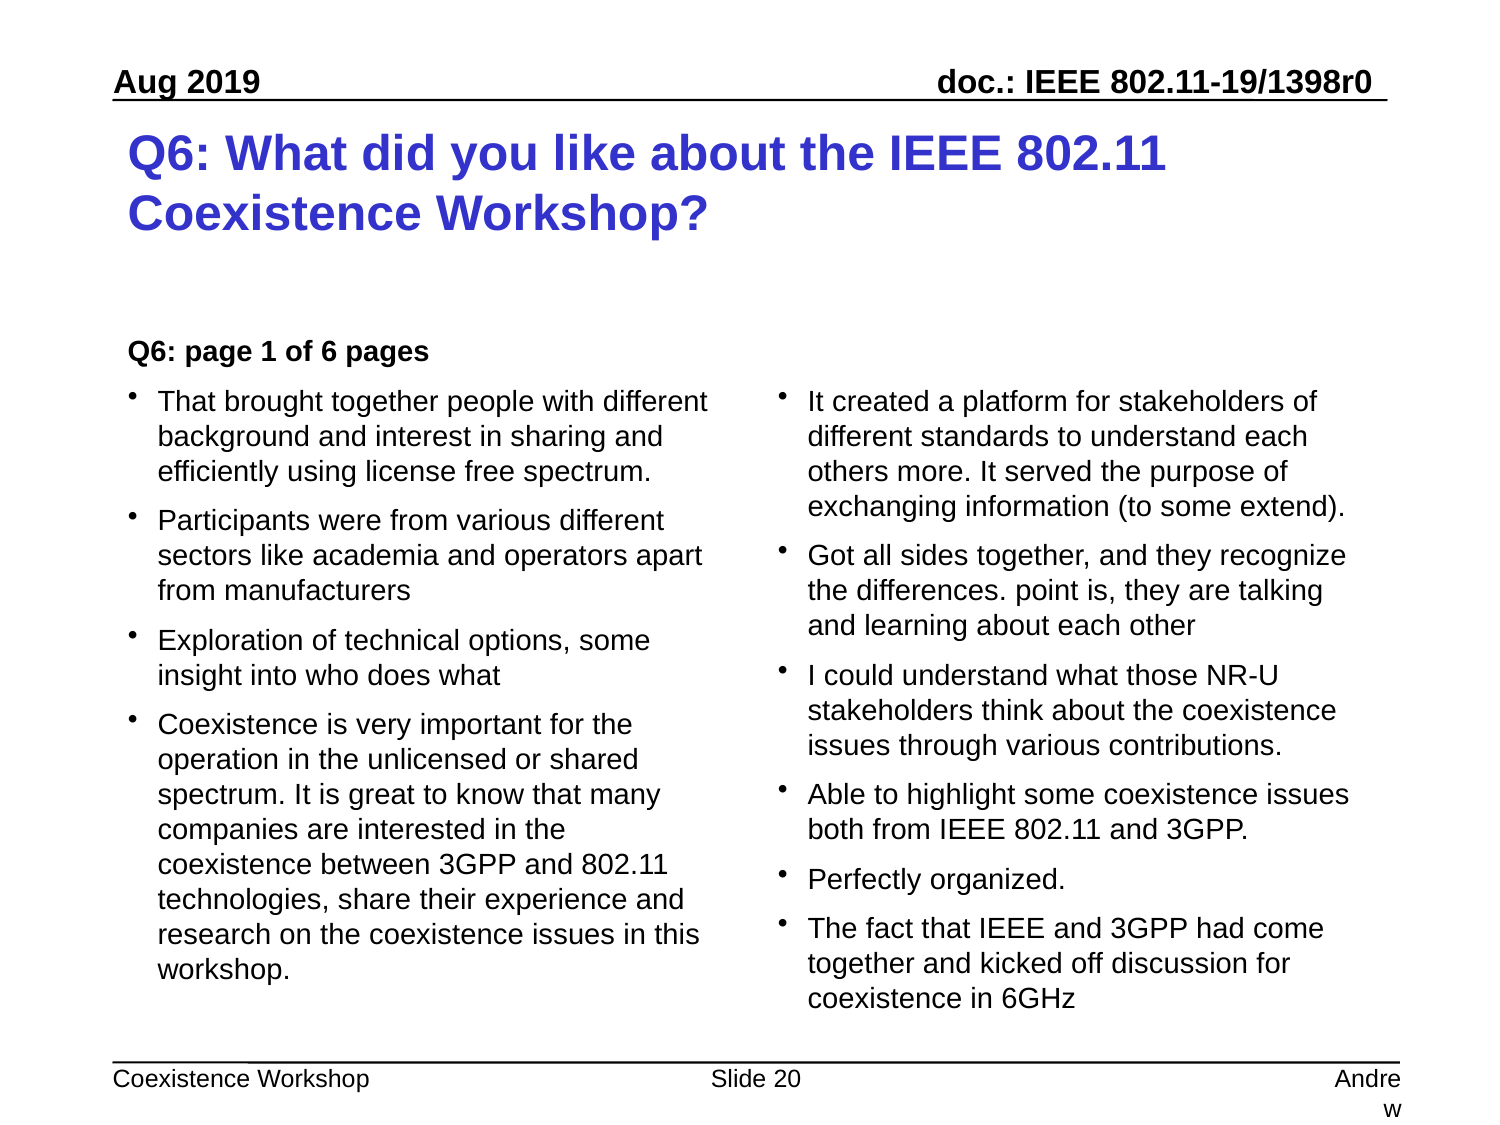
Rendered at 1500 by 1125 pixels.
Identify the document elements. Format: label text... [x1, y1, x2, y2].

footer Andrew Myles, Cisco [1320, 1061, 1402, 1093]
title Q6: What did you like about the IEEE 802.11 Coexistence Workshop? [112, 112, 1388, 288]
list It created a platform for stakeholders of different standards to understand each others more. It served the purpose of exchanging information (to some extend). Got all sides together, and they recognize the differences. point is, they are talking and learning about each other I could understand what those NR-U stakeholders think about the coexistence issues through various contributions. Able to highlight some coexistence issues both from IEEE 802.11 and 3GPP. Perfectly organized. The fact that IEEE and 3GPP had come together and kicked off discussion for coexistence in 6GHz [762, 324, 1388, 1000]
slide_number Slide 20 [709, 1061, 803, 1093]
list Q6: page 1 of 6 pages That brought together people with different background and interest in sharing and efficiently using license free spectrum. Participants were from various different sectors like academia and operators apart from manufacturers Exploration of technical options, some insight into who does what Coexistence is very important for the operation in the unlicensed or shared spectrum. It is great to know that many companies are interested in the coexistence between 3GPP and 802.11 technologies, share their experience and research on the coexistence issues in this workshop. [112, 324, 738, 1000]
